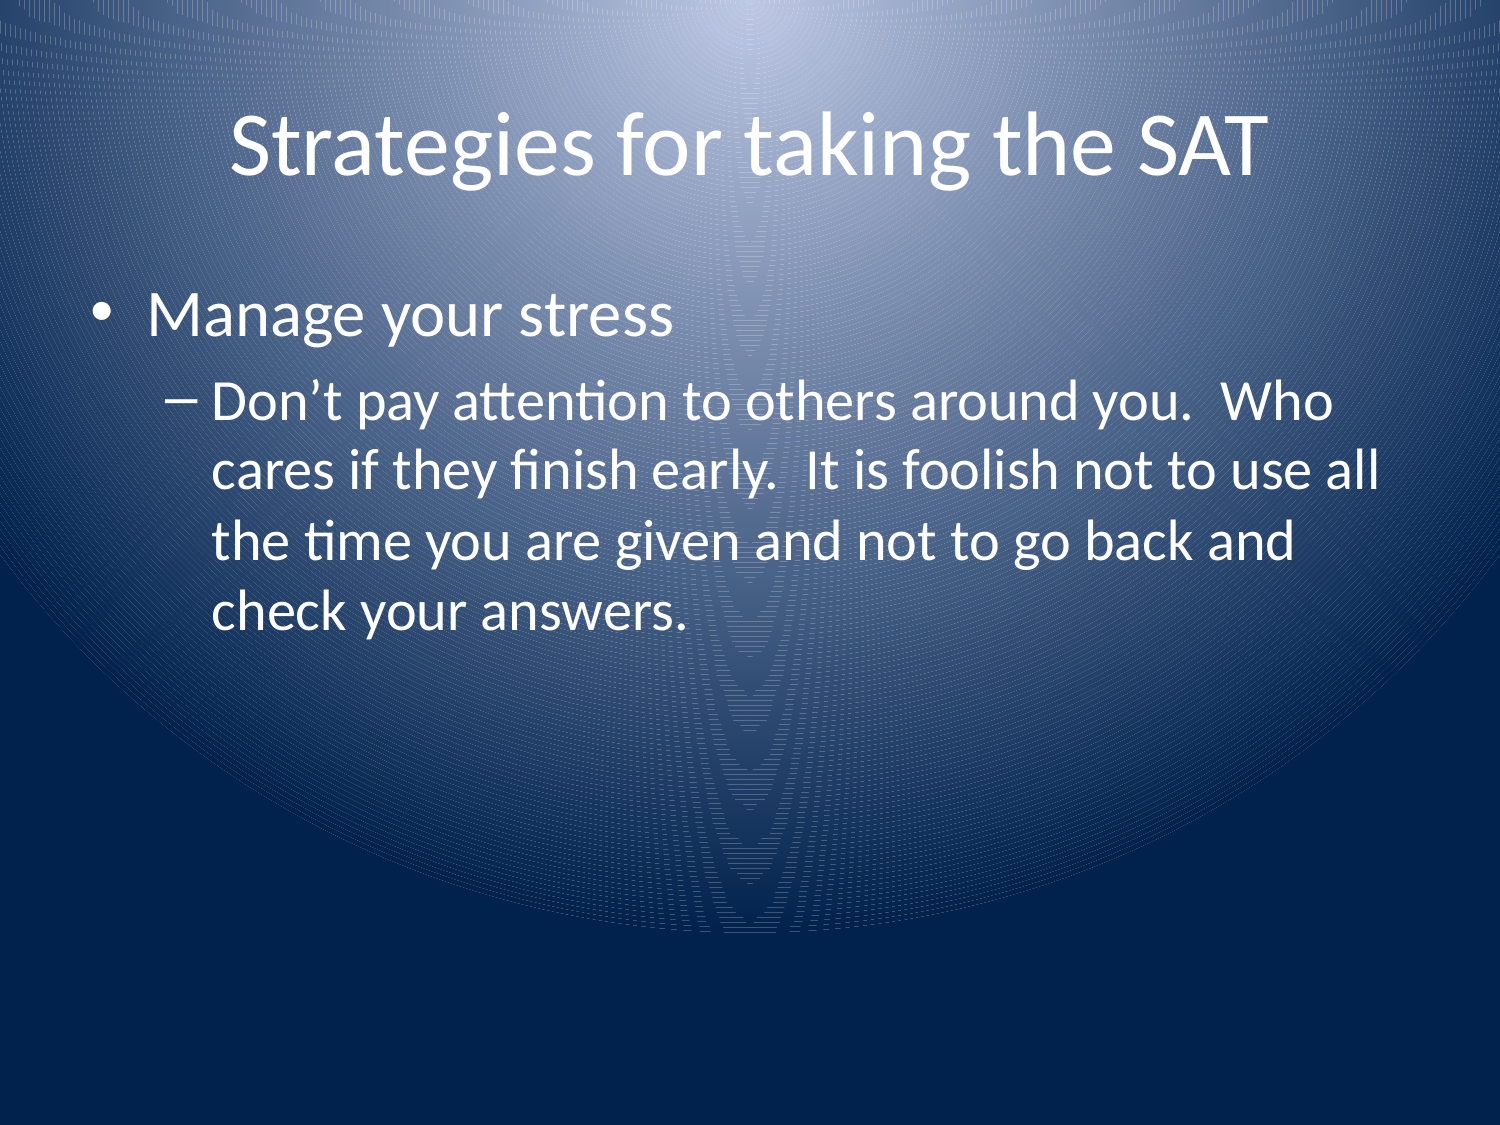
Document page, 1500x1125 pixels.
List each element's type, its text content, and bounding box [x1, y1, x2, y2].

title Strategies for taking the SAT [75, 45, 1425, 233]
list Manage your stress Don’t pay attention to others around you. Who cares if they finish early. It is foolish not to use all the time you are given and not to go back and check your answers. [75, 262, 1425, 1005]
